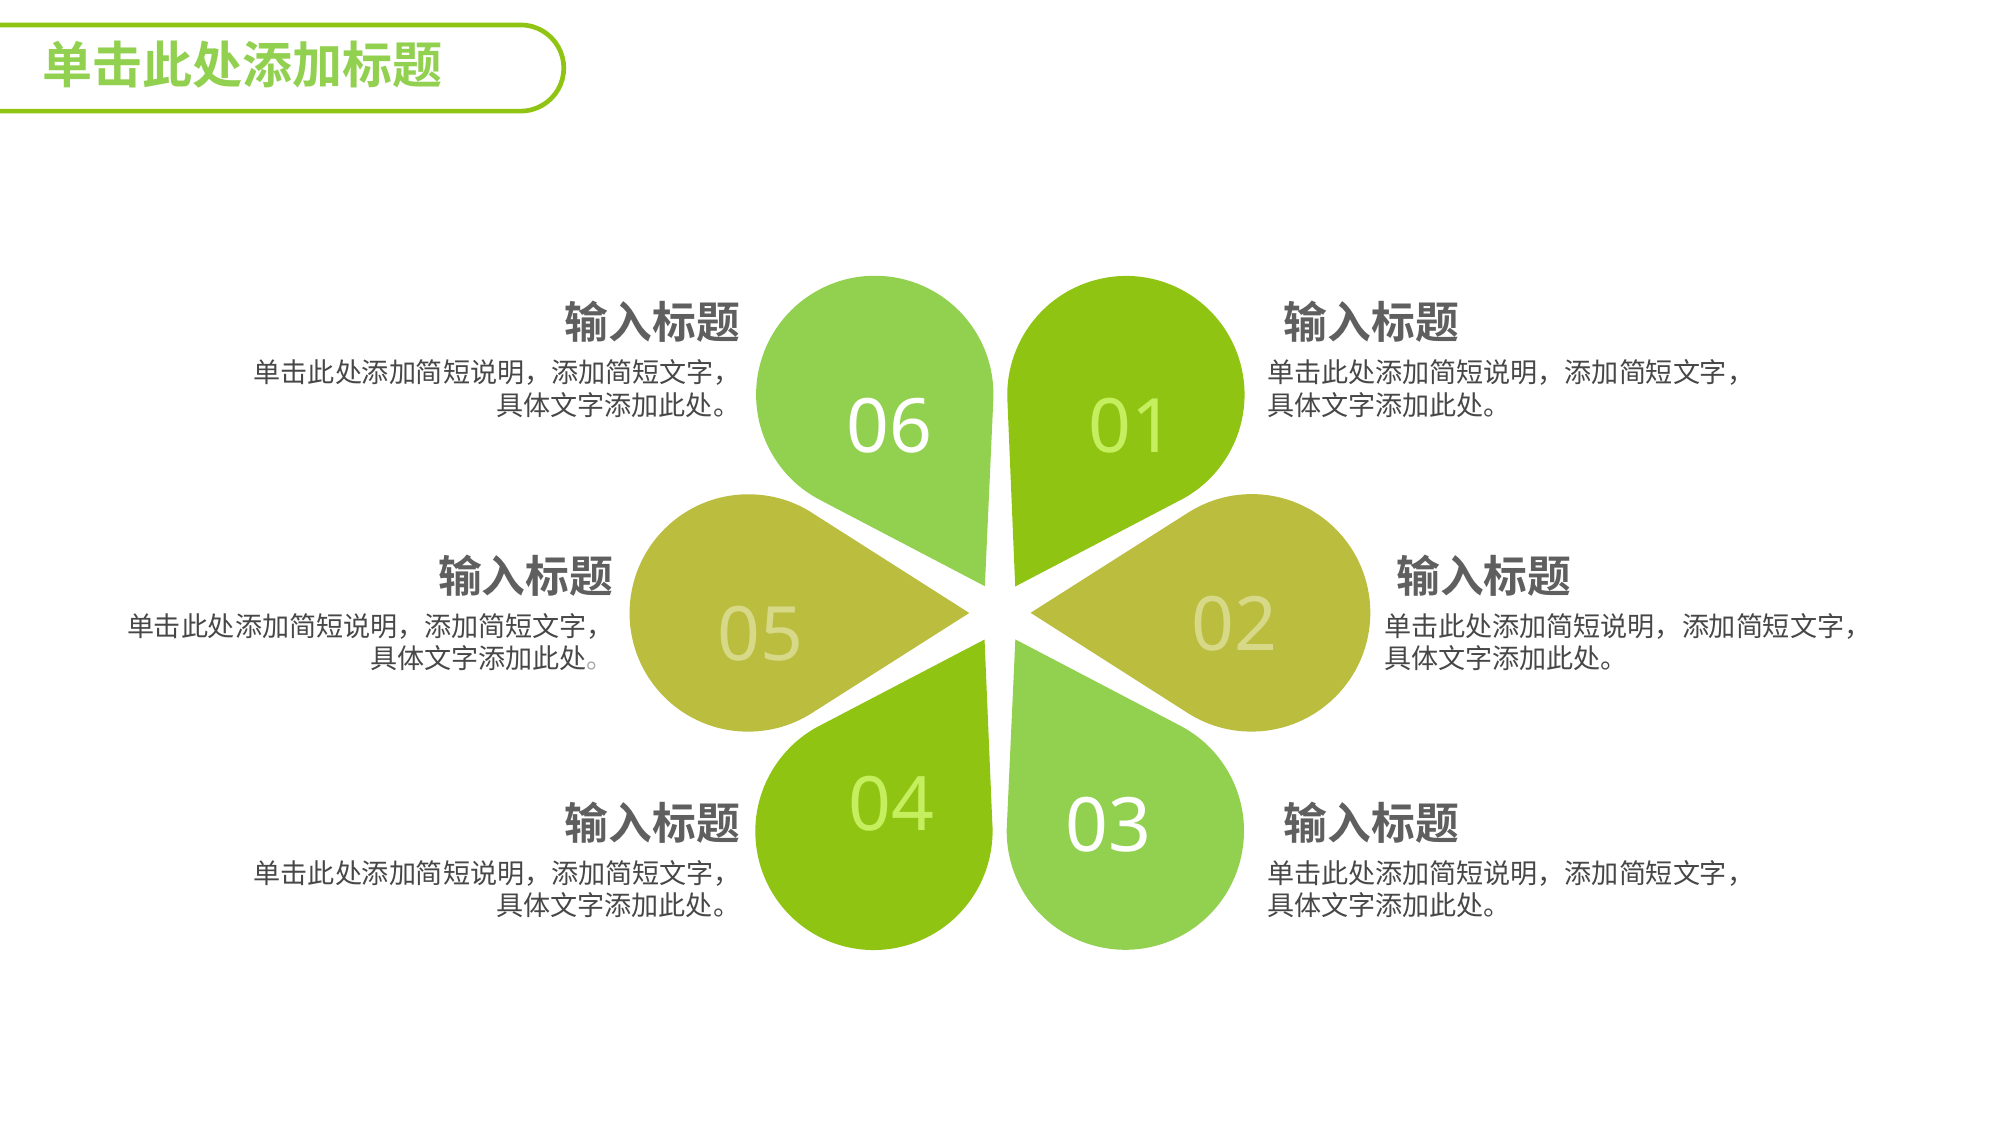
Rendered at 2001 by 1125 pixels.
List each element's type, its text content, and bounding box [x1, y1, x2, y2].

text_box 单击此处添加简短说明，添加简短文字， 具体文字添加此处。 [1384, 608, 1905, 674]
text_box [756, 275, 994, 587]
text_box 02 [1171, 565, 1298, 676]
text_box 输入标题 [236, 548, 614, 601]
text_box 06 [826, 367, 953, 478]
text_box [1030, 494, 1371, 732]
text_box 01 [1068, 367, 1195, 478]
text_box 03 [1045, 766, 1172, 877]
text_box 输入标题 [1081, 795, 1459, 848]
text_box [755, 639, 993, 951]
text_box 单击此处添加简短说明，添加简短文字， 具体文字添加此处。 [1267, 856, 1788, 922]
text_box 单击此处添加简短说明，添加简短文字， 具体文字添加此处。 [1267, 355, 1788, 421]
text_box 单击此处添加简短说明，添加简短文字， 具体文字添加此处。 [93, 608, 614, 674]
text_box 输入标题 [1194, 548, 1572, 601]
text_box 输入标题 [362, 295, 740, 348]
text_box 单击此处添加简短说明，添加简短文字， 具体文字添加此处。 [220, 856, 740, 922]
text_box 输入标题 [362, 795, 740, 848]
text_box [1007, 275, 1245, 587]
text_box 单击此处添加简短说明，添加简短文字， 具体文字添加此处。 [220, 355, 740, 421]
text_box [629, 494, 970, 732]
text_box 05 [697, 575, 824, 686]
text_box 04 [829, 744, 955, 855]
text_box 输入标题 [1081, 295, 1459, 348]
text_box [1006, 639, 1243, 950]
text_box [0, 24, 564, 112]
